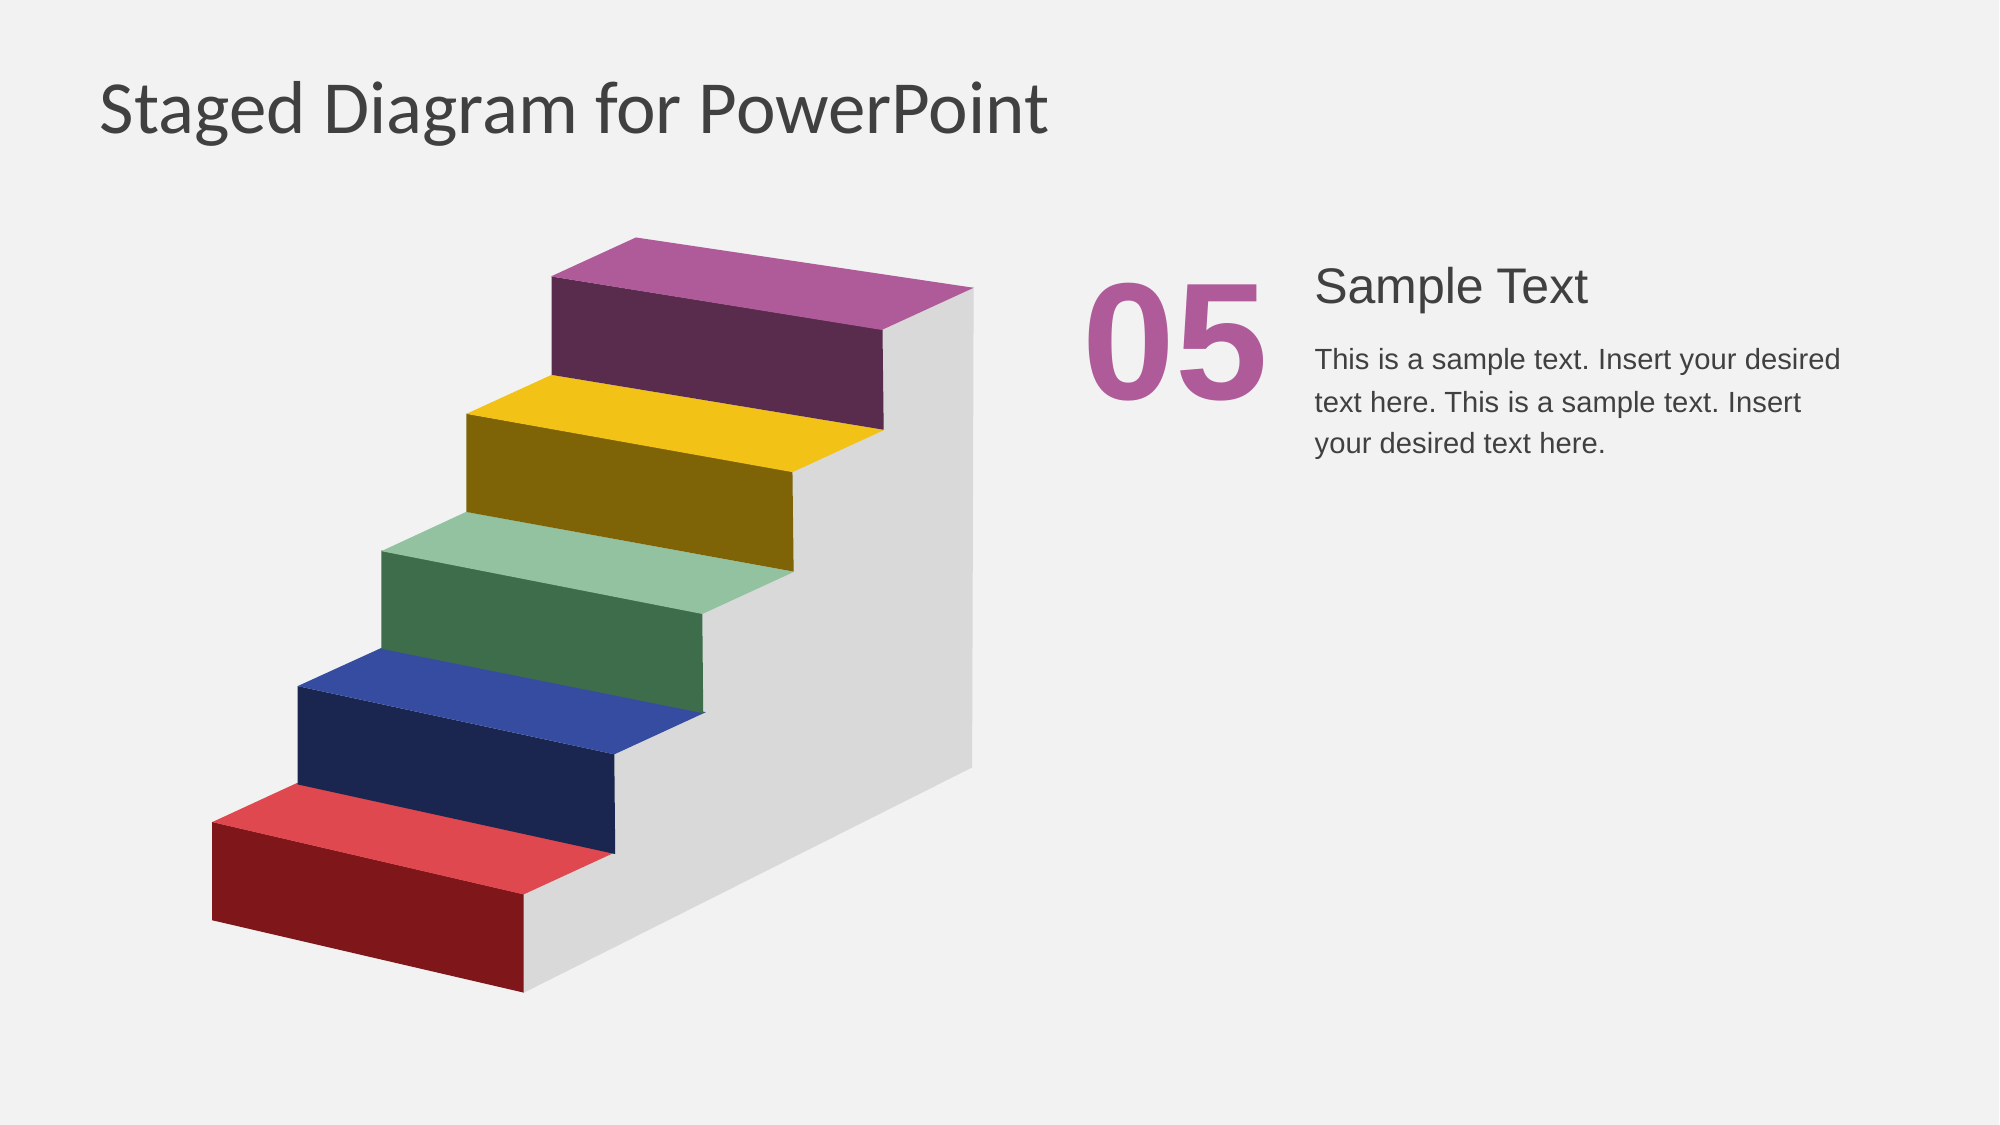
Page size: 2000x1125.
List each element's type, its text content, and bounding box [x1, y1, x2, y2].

text_box This is a sample text. Insert your desired text here. This is a sample text. Insert your desired text here. [1299, 326, 1863, 468]
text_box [211, 237, 974, 994]
text_box Sample Text [1299, 246, 1828, 322]
text_box 05 [1067, 225, 1284, 440]
title Staged Diagram for PowerPoint [99, 45, 1900, 162]
